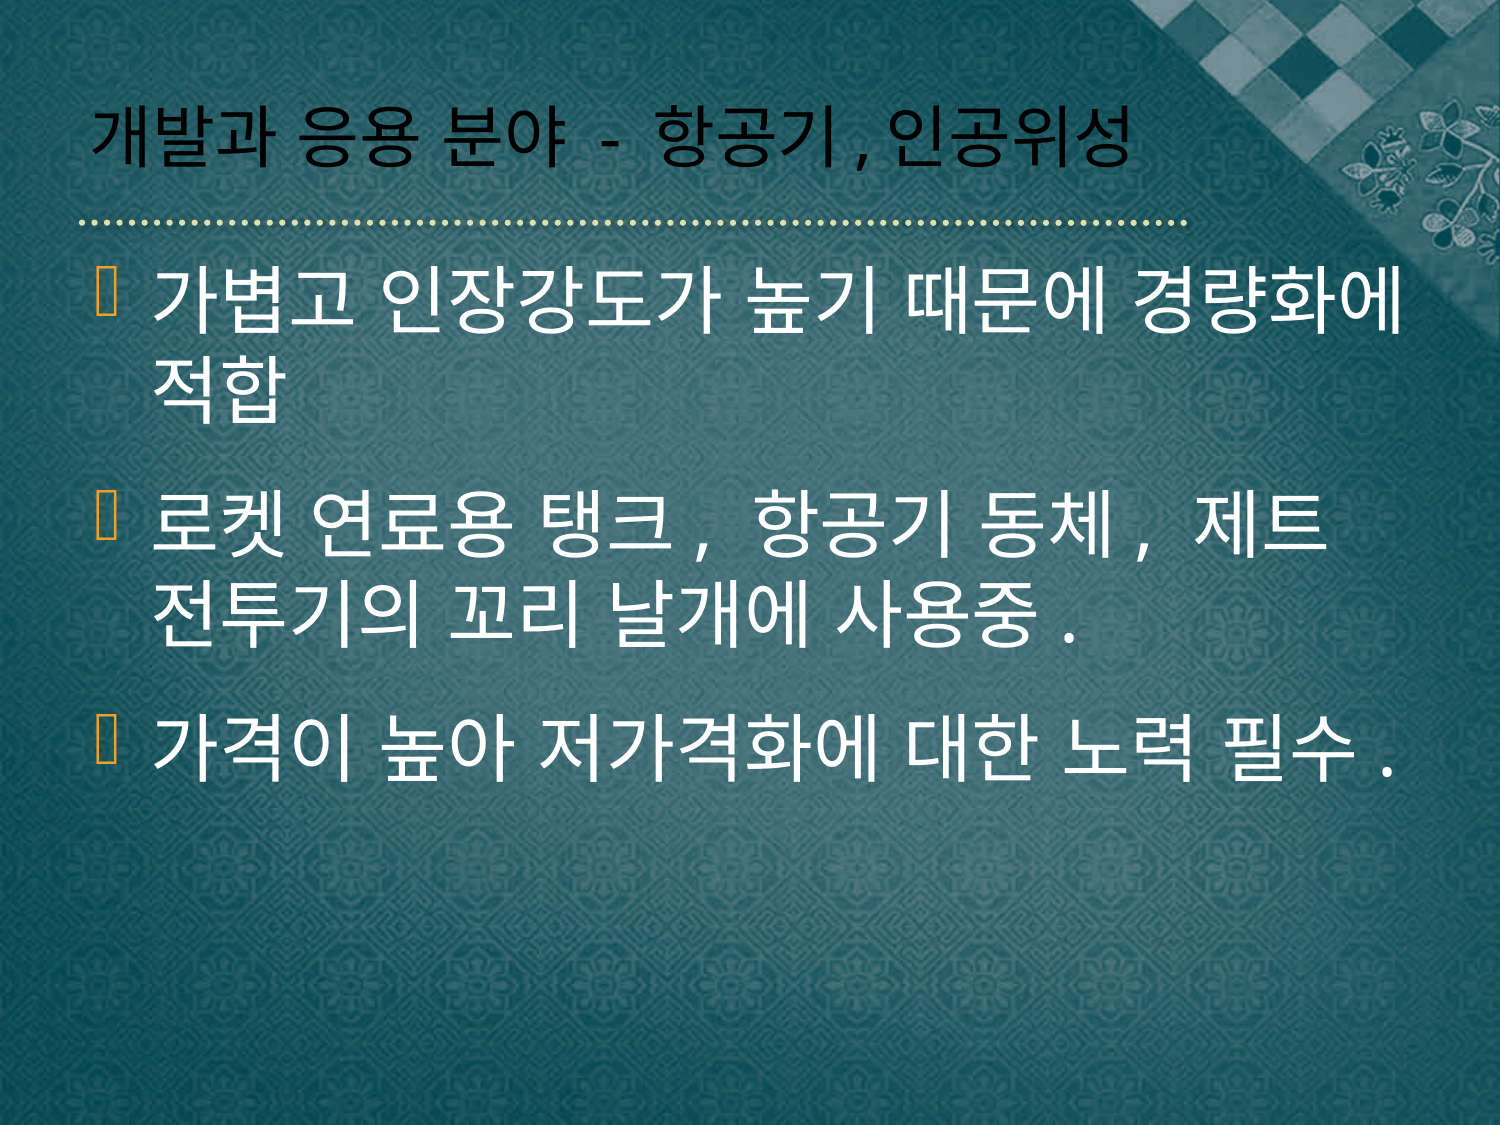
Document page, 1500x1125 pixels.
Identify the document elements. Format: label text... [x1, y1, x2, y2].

title 개발과 응용 분야 - 항공기,인공위성 [75, 58, 1360, 211]
list 가볍고 인장강도가 높기 때문에 경량화에 적합 로켓 연료용 탱크, 항공기 동체, 제트 전투기의 꼬리 날개에 사용중. 가격이 높아 저가격화에 대한 노력 필수. [79, 246, 1430, 1005]
